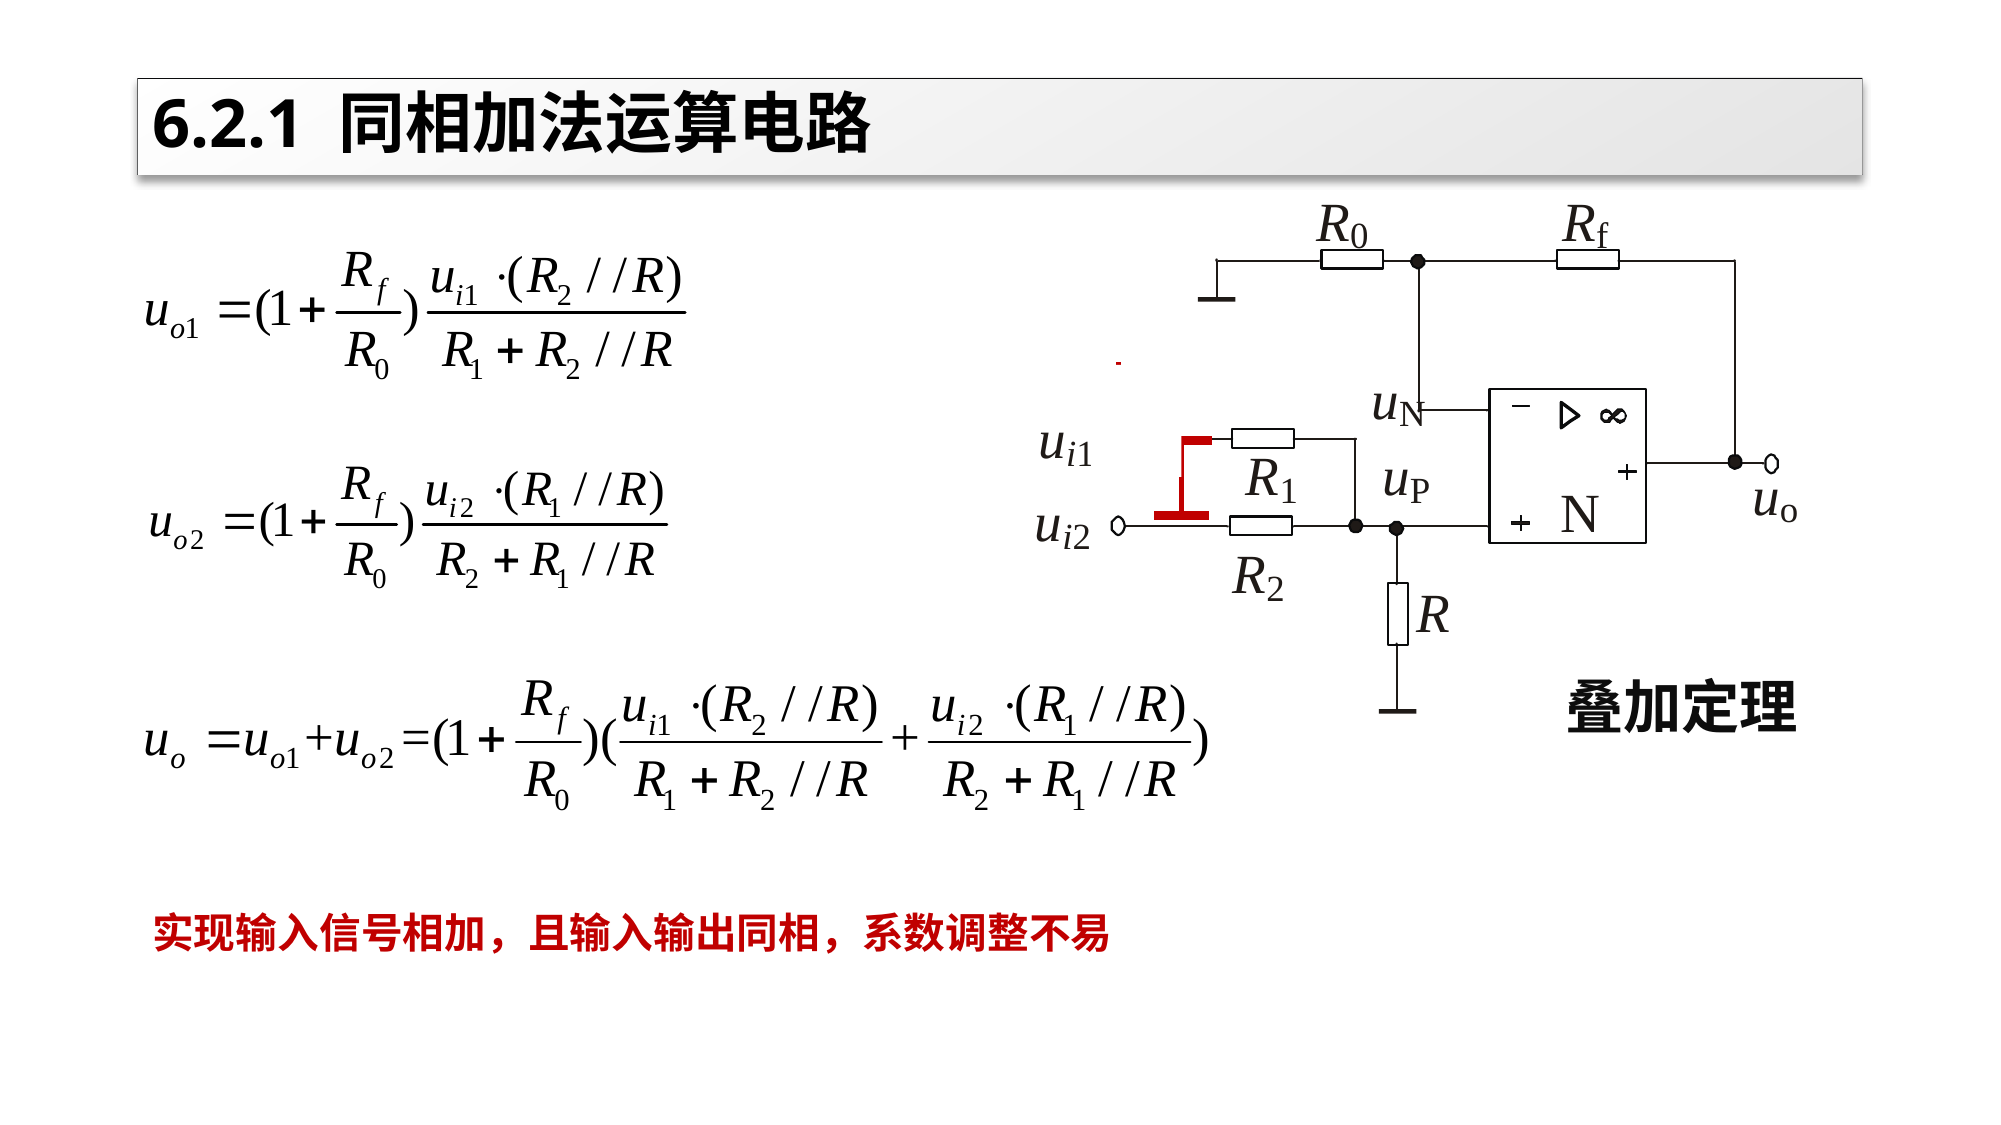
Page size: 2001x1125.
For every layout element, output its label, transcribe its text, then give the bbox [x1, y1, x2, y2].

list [1018, 185, 1808, 719]
text_box 叠加定理 [1550, 662, 1813, 748]
title 6.2.1 同相加法运算电路 [137, 77, 1863, 175]
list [137, 234, 698, 391]
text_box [137, 662, 1218, 822]
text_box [142, 450, 678, 599]
text_box 实现输入信号相加，且输入输出同相，系数调整不易 [137, 874, 1580, 964]
